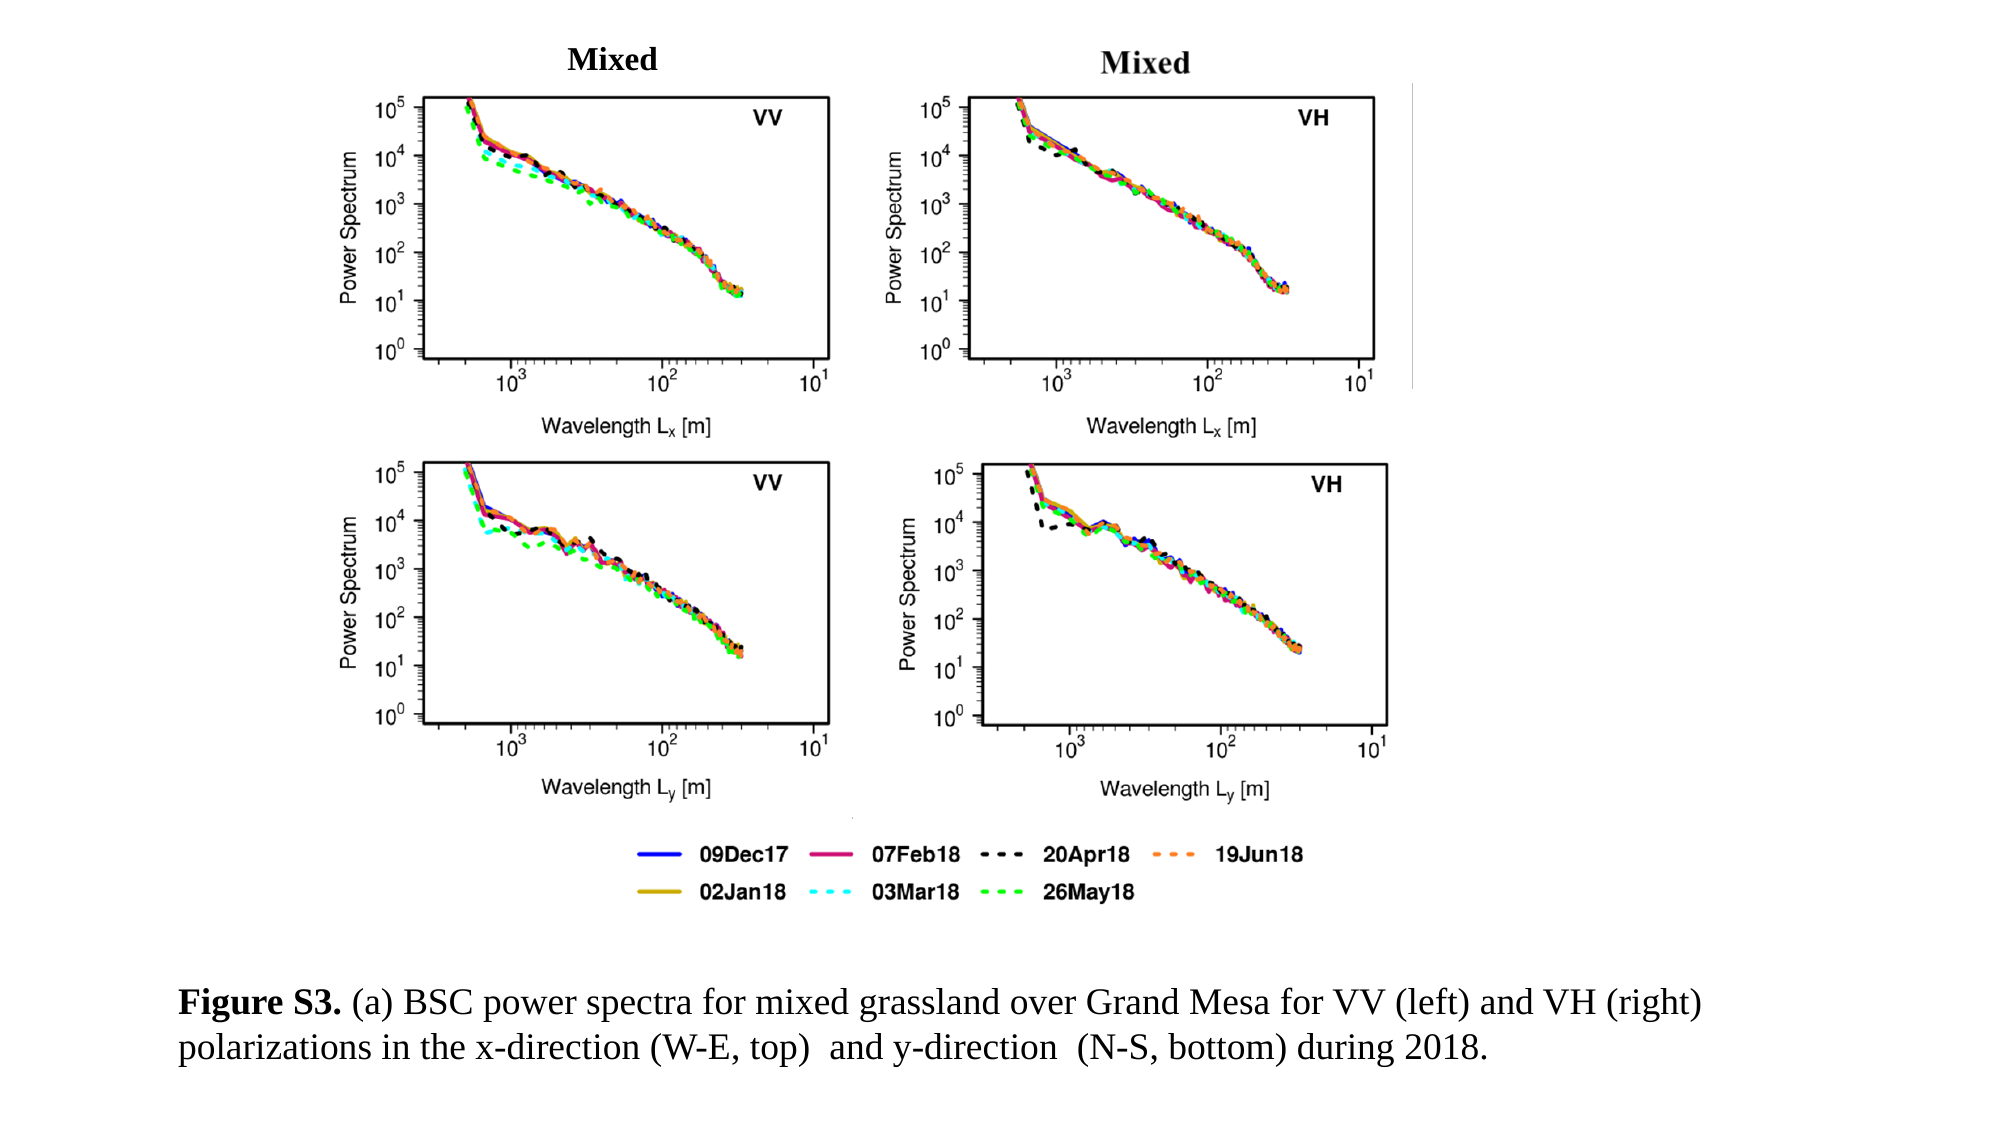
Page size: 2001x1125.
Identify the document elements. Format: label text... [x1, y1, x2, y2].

text_box Mixed [552, 27, 673, 83]
picture [293, 30, 1425, 917]
text_box Figure S3. (a) BSC power spectra for mixed grassland over Grand Mesa for VV (left) and VH (right) polarizations in the x-direction (W-E, top) and y-direction (N-S, bottom) during 2018. [163, 969, 1864, 1075]
